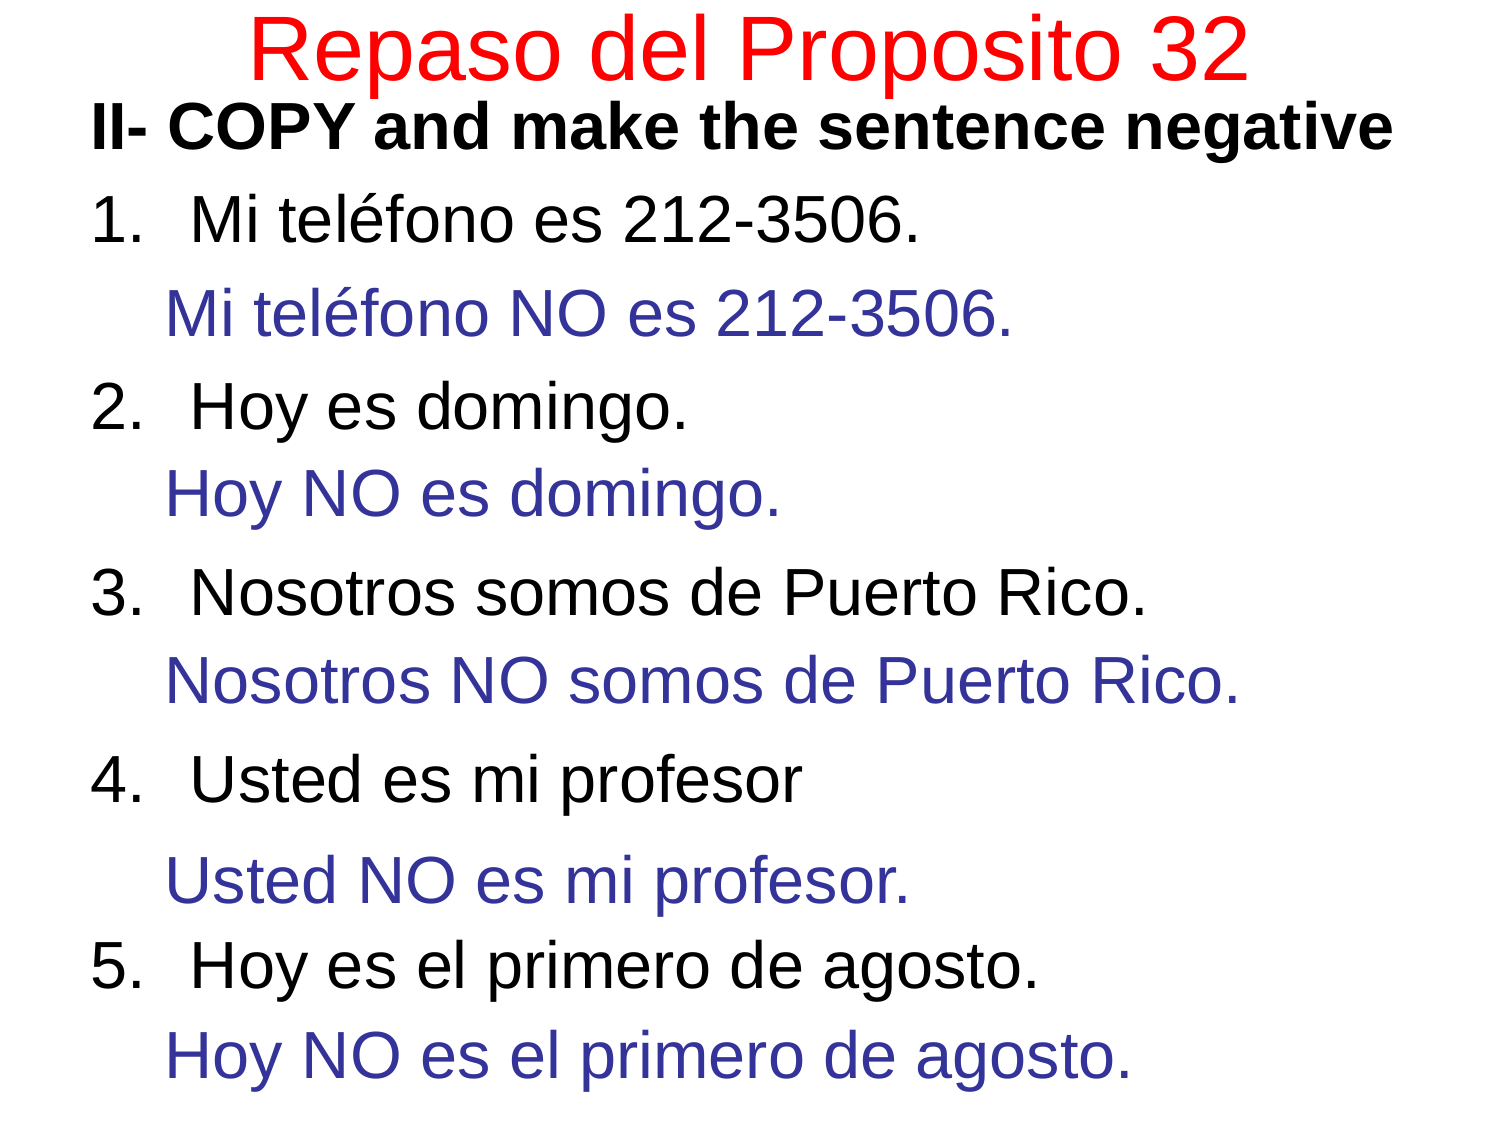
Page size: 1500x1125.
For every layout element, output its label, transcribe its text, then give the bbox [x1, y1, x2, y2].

text_box Nosotros NO somos de Puerto Rico. [149, 629, 1288, 725]
text_box Hoy NO es domingo. [149, 442, 1038, 538]
text_box Repaso del Proposito 32 [74, 0, 1425, 138]
list II- COPY and make the sentence negative Mi teléfono es 212-3506. Hoy es domingo. Nosotros somos de Puerto Rico. Usted es mi profesor Hoy es el primero de agosto. [75, 138, 1425, 1100]
text_box Usted NO es mi profesor. [149, 829, 1038, 925]
text_box Hoy NO es el primero de agosto. [149, 1004, 1188, 1100]
text_box Mi teléfono NO es 212-3506. [149, 262, 1038, 358]
